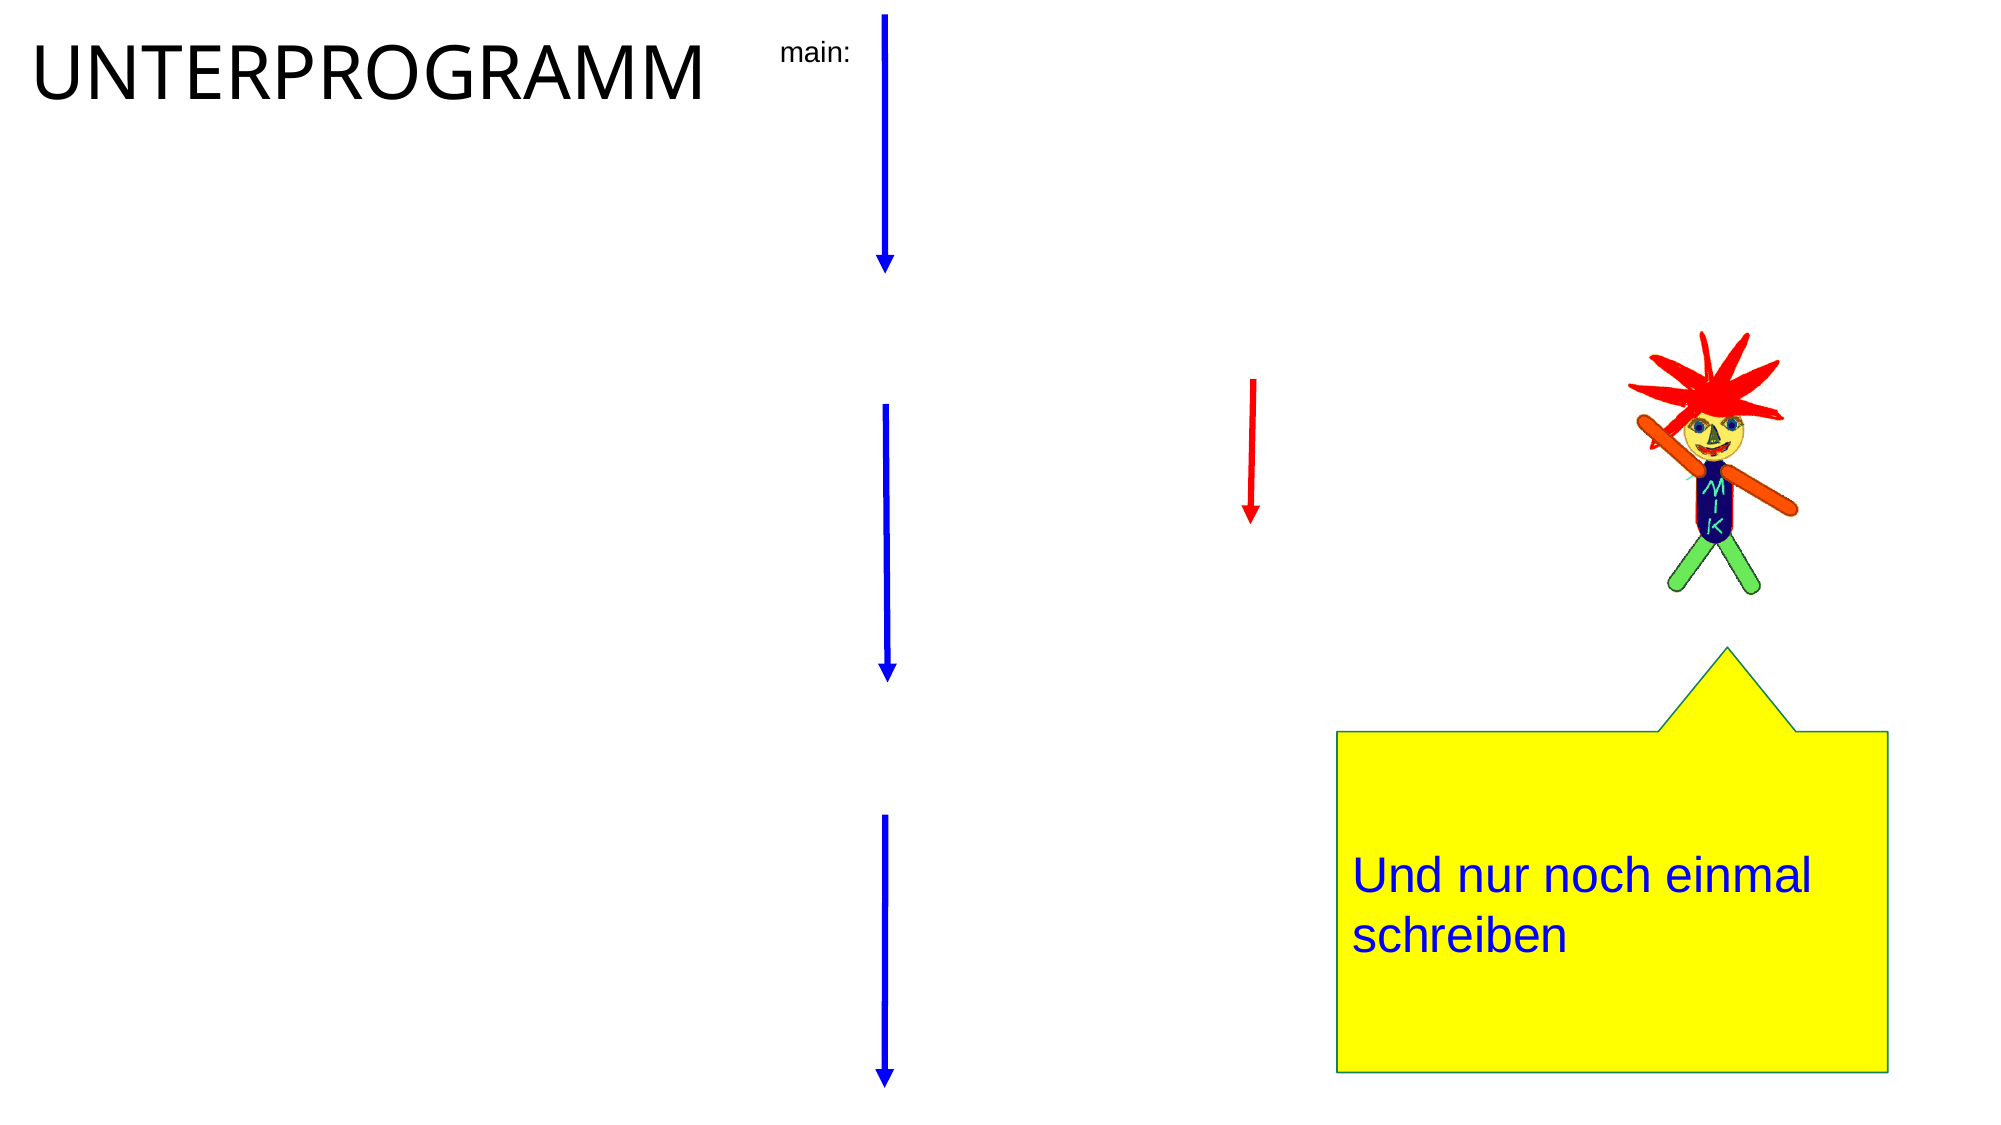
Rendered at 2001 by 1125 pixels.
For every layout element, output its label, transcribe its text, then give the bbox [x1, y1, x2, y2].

picture [1615, 321, 1807, 603]
title UNTERPROGRAMM [15, 17, 762, 134]
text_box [1250, 378, 1254, 525]
text_box main: [764, 17, 881, 98]
text_box Und nur noch einmal schreiben [1337, 647, 1888, 1073]
